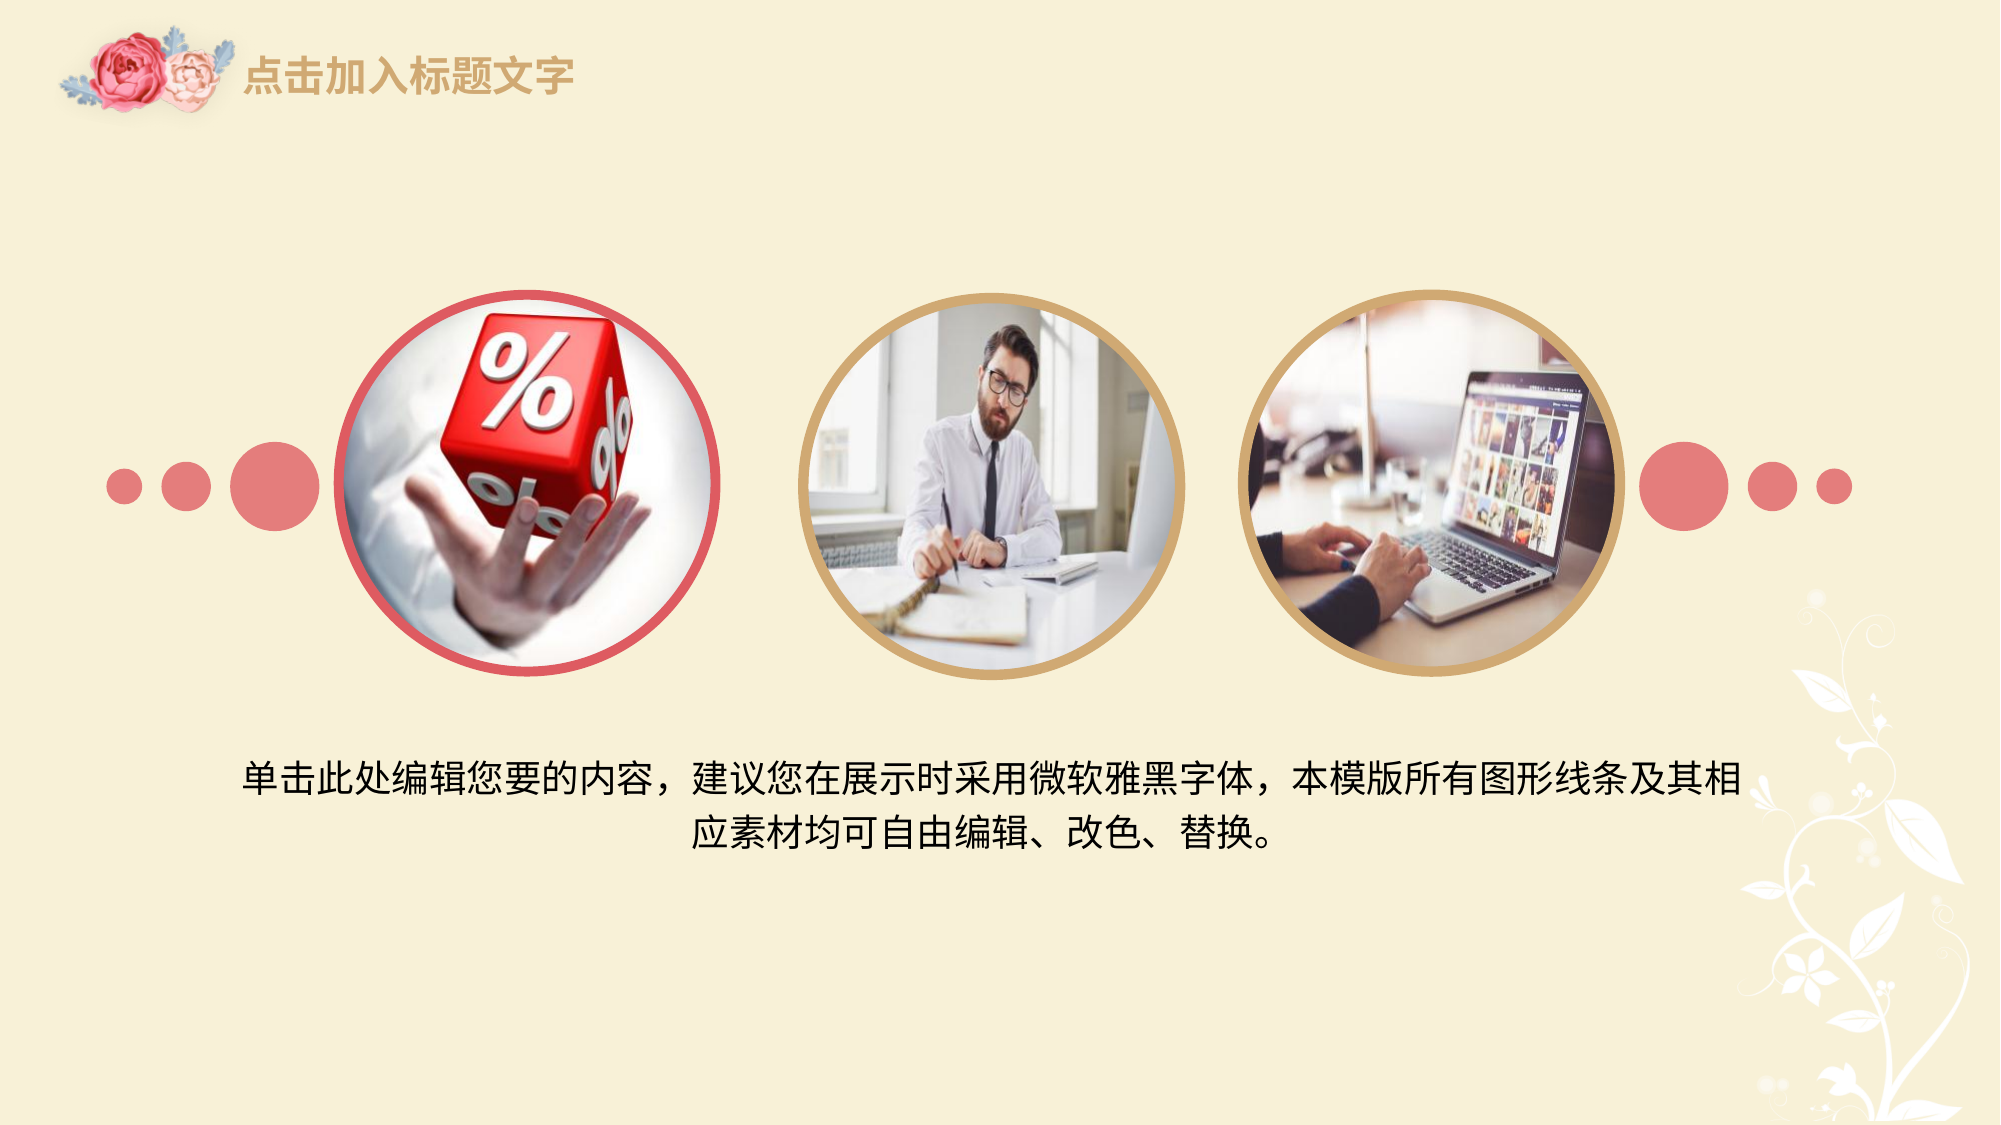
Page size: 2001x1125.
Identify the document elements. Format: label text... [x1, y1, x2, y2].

text_box [802, 297, 1182, 676]
text_box 点击加入标题文字 [250, 43, 663, 106]
text_box [1242, 293, 1621, 673]
text_box 单击此处编辑您要的内容，建议您在展示时采用微软雅黑字体，本模版所有图形线条及其相应素材均可自由编辑、改色、替换。 [221, 738, 1716, 846]
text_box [106, 441, 320, 531]
text_box [337, 293, 717, 673]
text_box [1639, 441, 1853, 531]
picture [1716, 577, 2000, 1121]
picture [52, 0, 258, 146]
